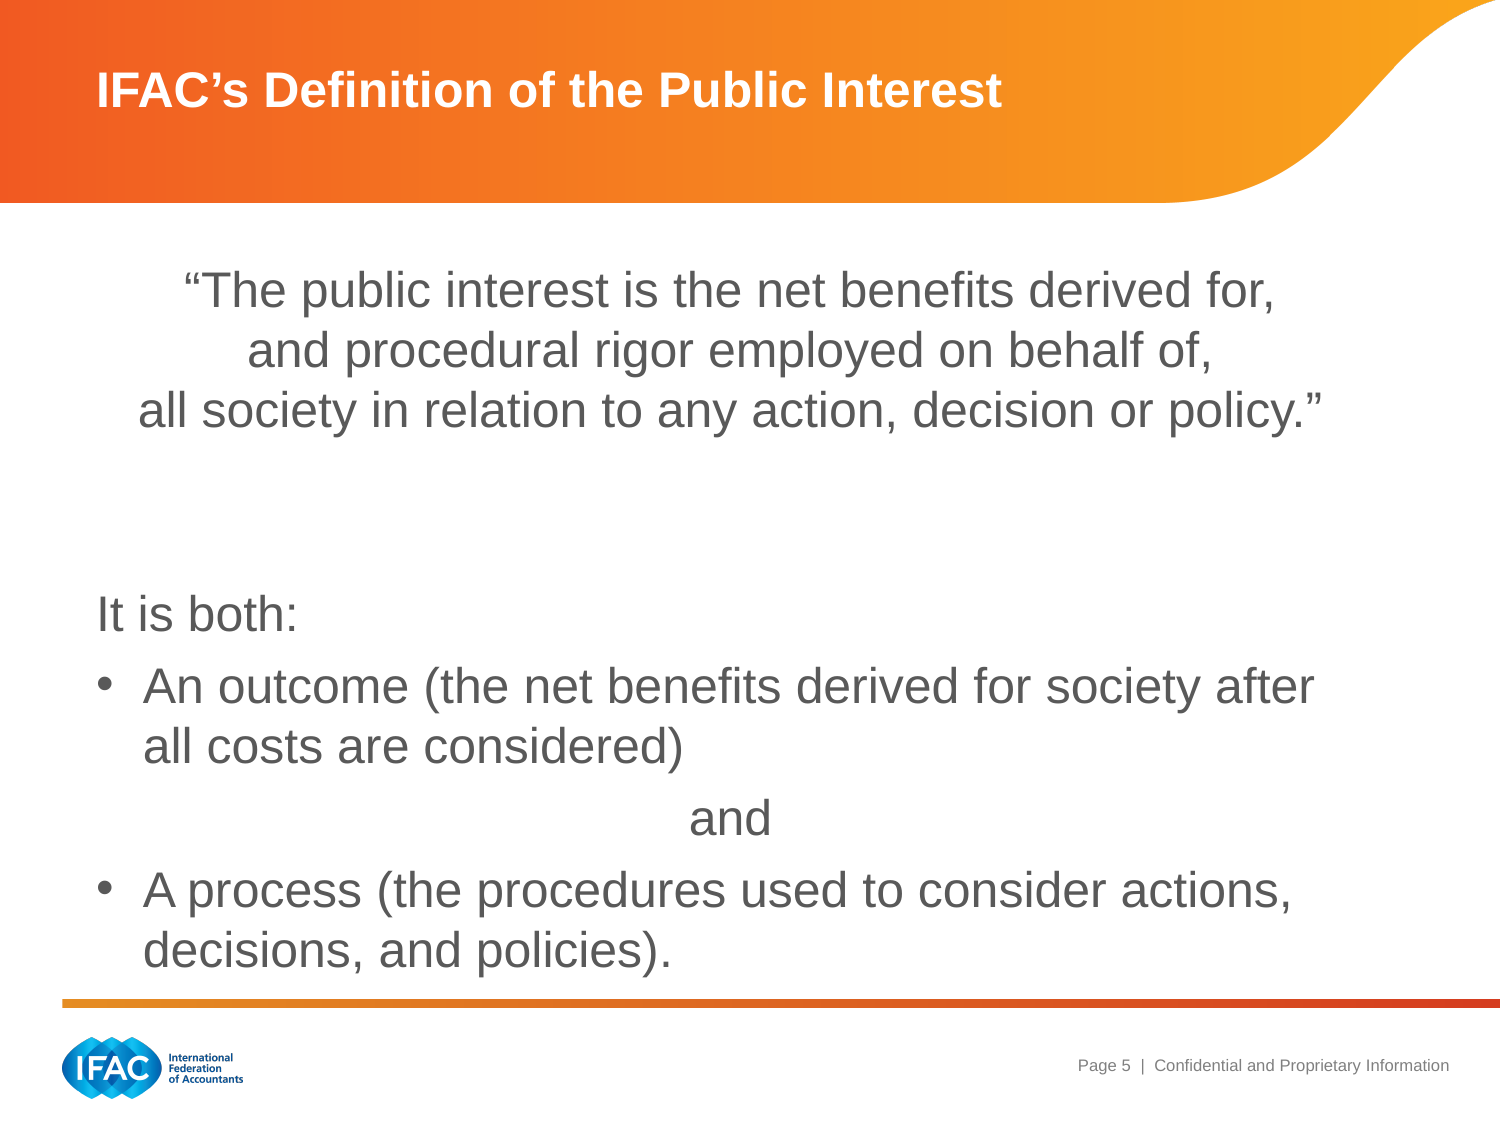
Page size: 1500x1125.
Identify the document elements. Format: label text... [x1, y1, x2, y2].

text_box “The public interest is the net benefits derived for, and procedural rigor employed on behalf of, all society in relation to any action, decision or policy.” It is both: An outcome (the net benefits derived for society after all costs are considered) and A process (the procedures used to consider actions, decisions, and policies). [81, 249, 1394, 1125]
text_box IFAC’s Definition of the Public Interest [81, 49, 1032, 185]
picture [0, 0, 1497, 203]
picture [62, 1037, 81, 1099]
